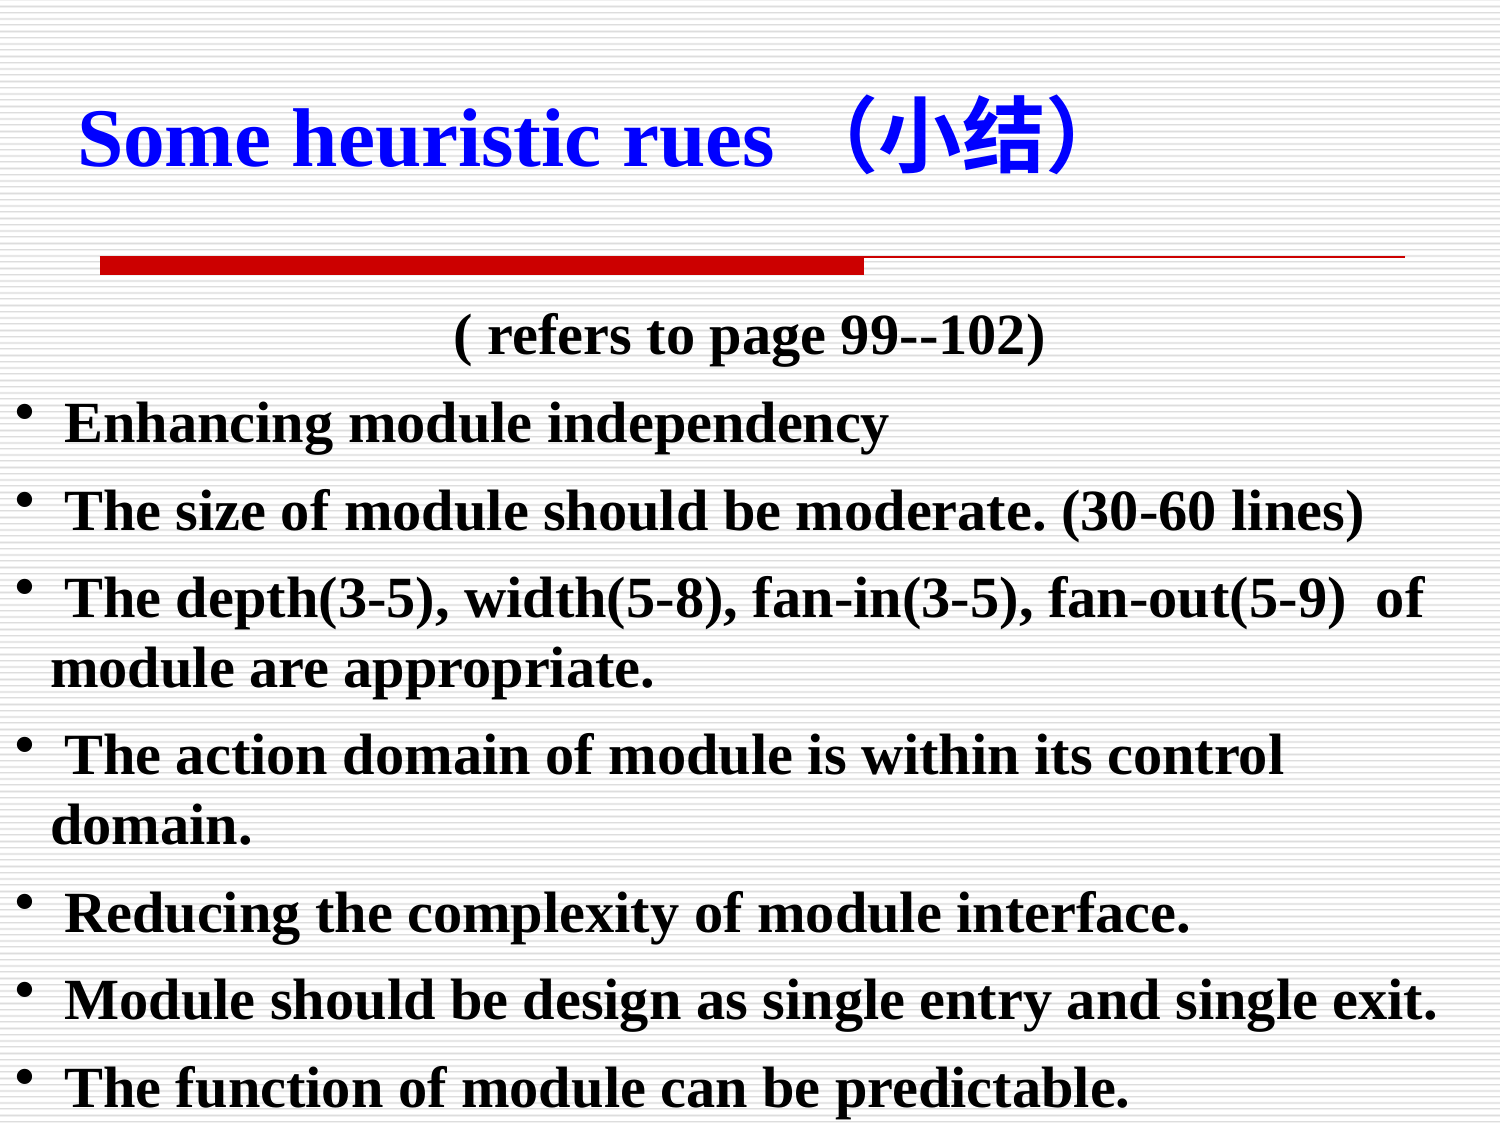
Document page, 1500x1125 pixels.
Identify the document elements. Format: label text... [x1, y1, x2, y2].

text_box Some heuristic rues（小结） [62, 75, 1144, 190]
picture [0, 0, 1500, 289]
text_box ( refers to page 99--102) Enhancing module independency The size of module should be moderate. (30-60 lines) The depth(3-5), width(5-8), fan-in(3-5), fan-out(5-9) of module are appropriate. The action domain of module is within its control domain. Reducing the complexity of module interface. Module should be design as single entry and single exit. The function of module can be predictable. [0, 289, 1500, 1125]
